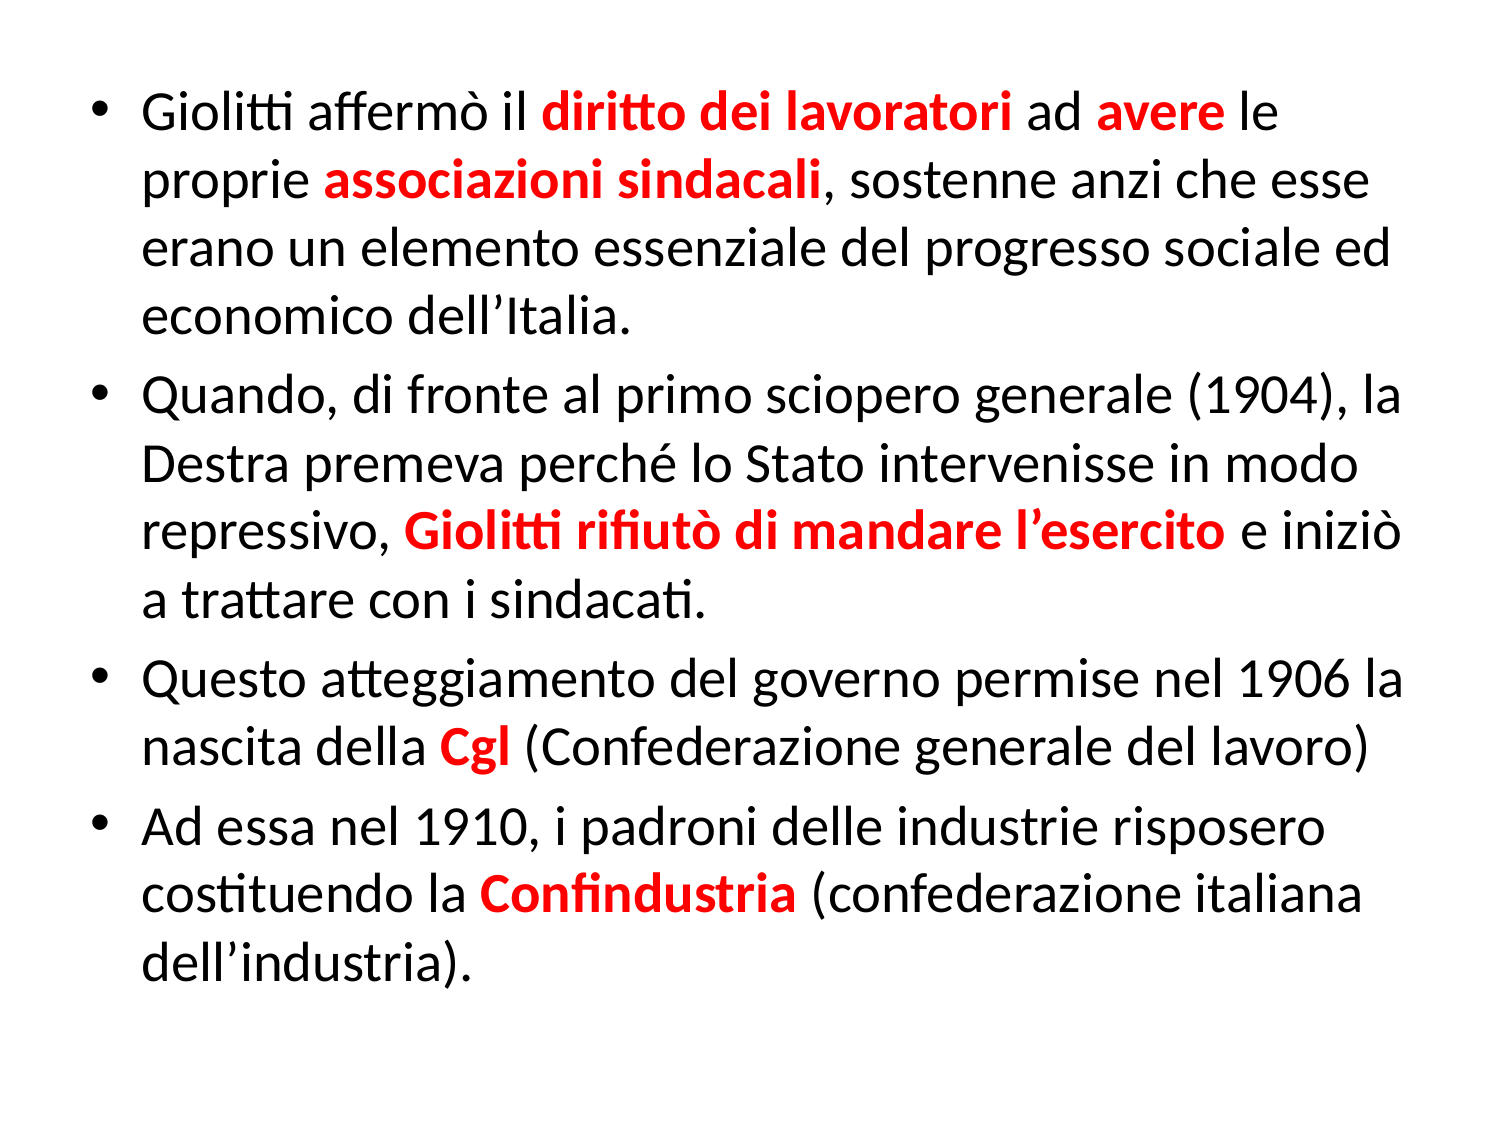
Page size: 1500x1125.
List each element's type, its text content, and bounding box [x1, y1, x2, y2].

list Giolitti affermò il diritto dei lavoratori ad avere le proprie associazioni sindacali, sostenne anzi che esse erano un elemento essenziale del progresso sociale ed economico dell’Italia. Quando, di fronte al primo sciopero generale (1904), la Destra premeva perché lo Stato intervenisse in modo repressivo, Giolitti rifiutò di mandare l’esercito e iniziò a trattare con i sindacati. Questo atteggiamento del governo permise nel 1906 la nascita della Cgl (Confederazione generale del lavoro) Ad essa nel 1910, i padroni delle industrie risposero costituendo la Confindustria (confederazione italiana dell’industria). [75, 66, 1425, 1059]
